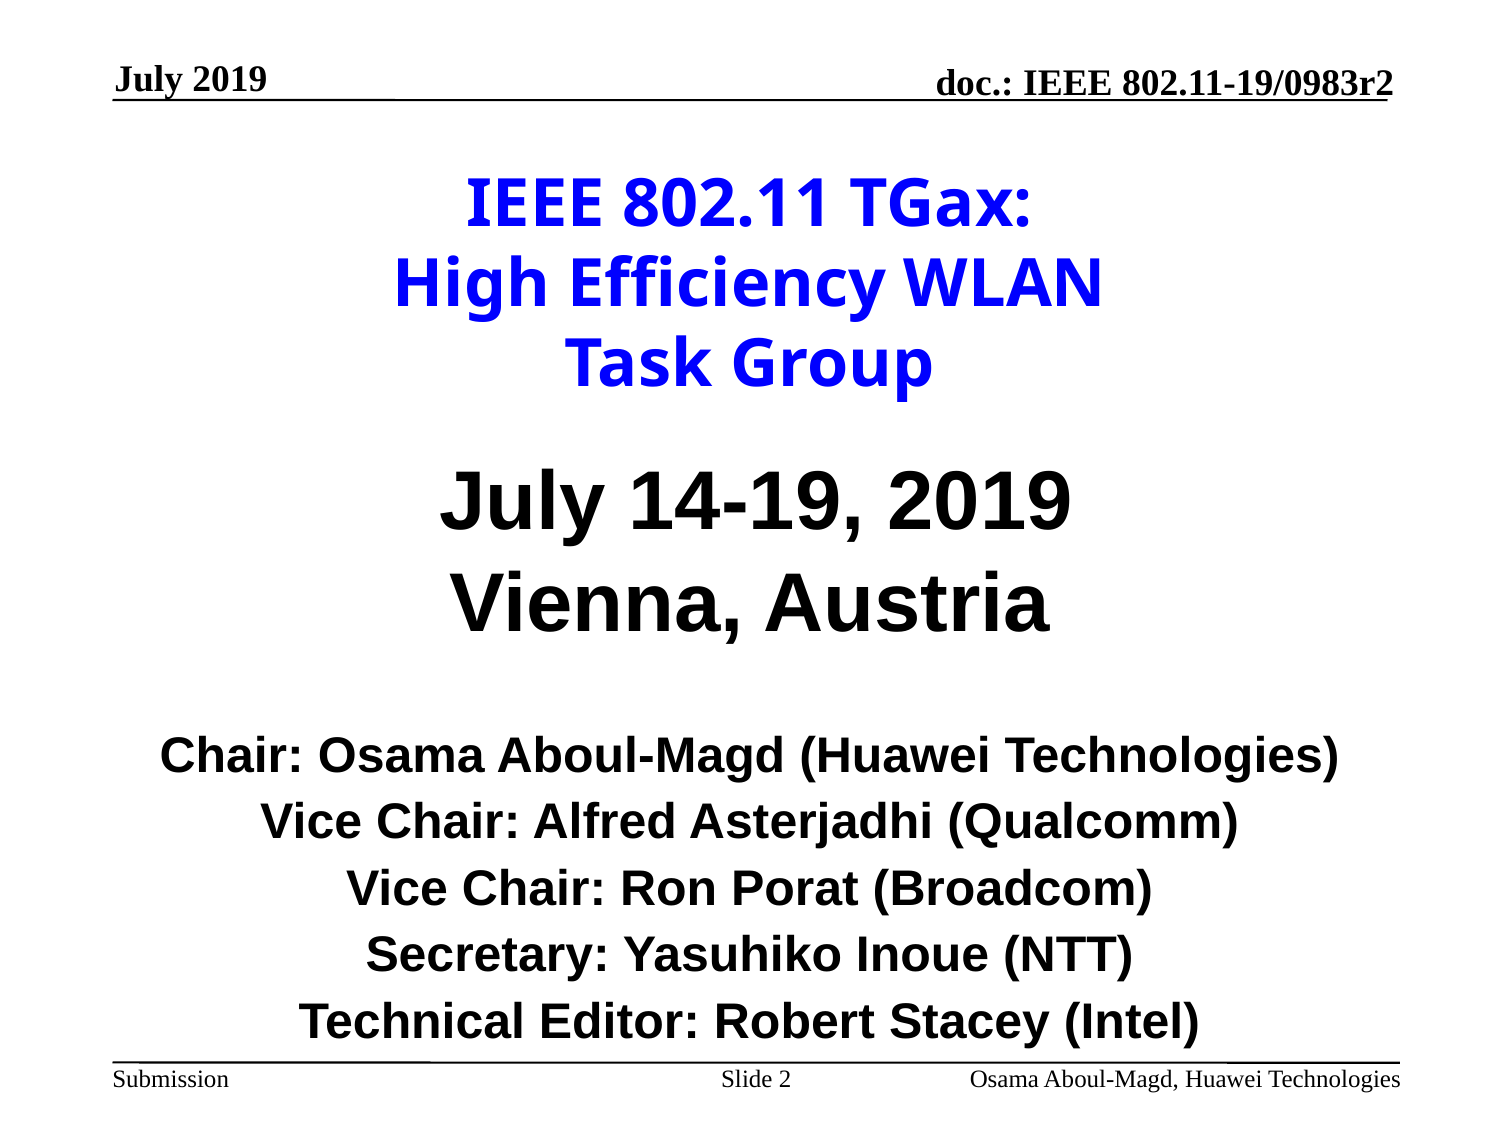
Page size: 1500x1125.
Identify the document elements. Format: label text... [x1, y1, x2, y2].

title IEEE 802.11 TGax: High Efficiency WLAN Task Group [112, 112, 1388, 288]
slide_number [114, 54, 423, 100]
list July 14-19, 2019 Vienna, Austria Chair: Osama Aboul-Magd (Huawei Technologies) Vice Chair: Alfred Asterjadhi (Qualcomm) Vice Chair: Ron Porat (Broadcom) Secretary: Yasuhiko Inoue (NTT) Technical Editor: Robert Stacey (Intel) [112, 449, 1388, 938]
footer Osama Aboul-Magd, Huawei Technologies [878, 1061, 1402, 1093]
slide_number Slide 2 [712, 1061, 800, 1123]
